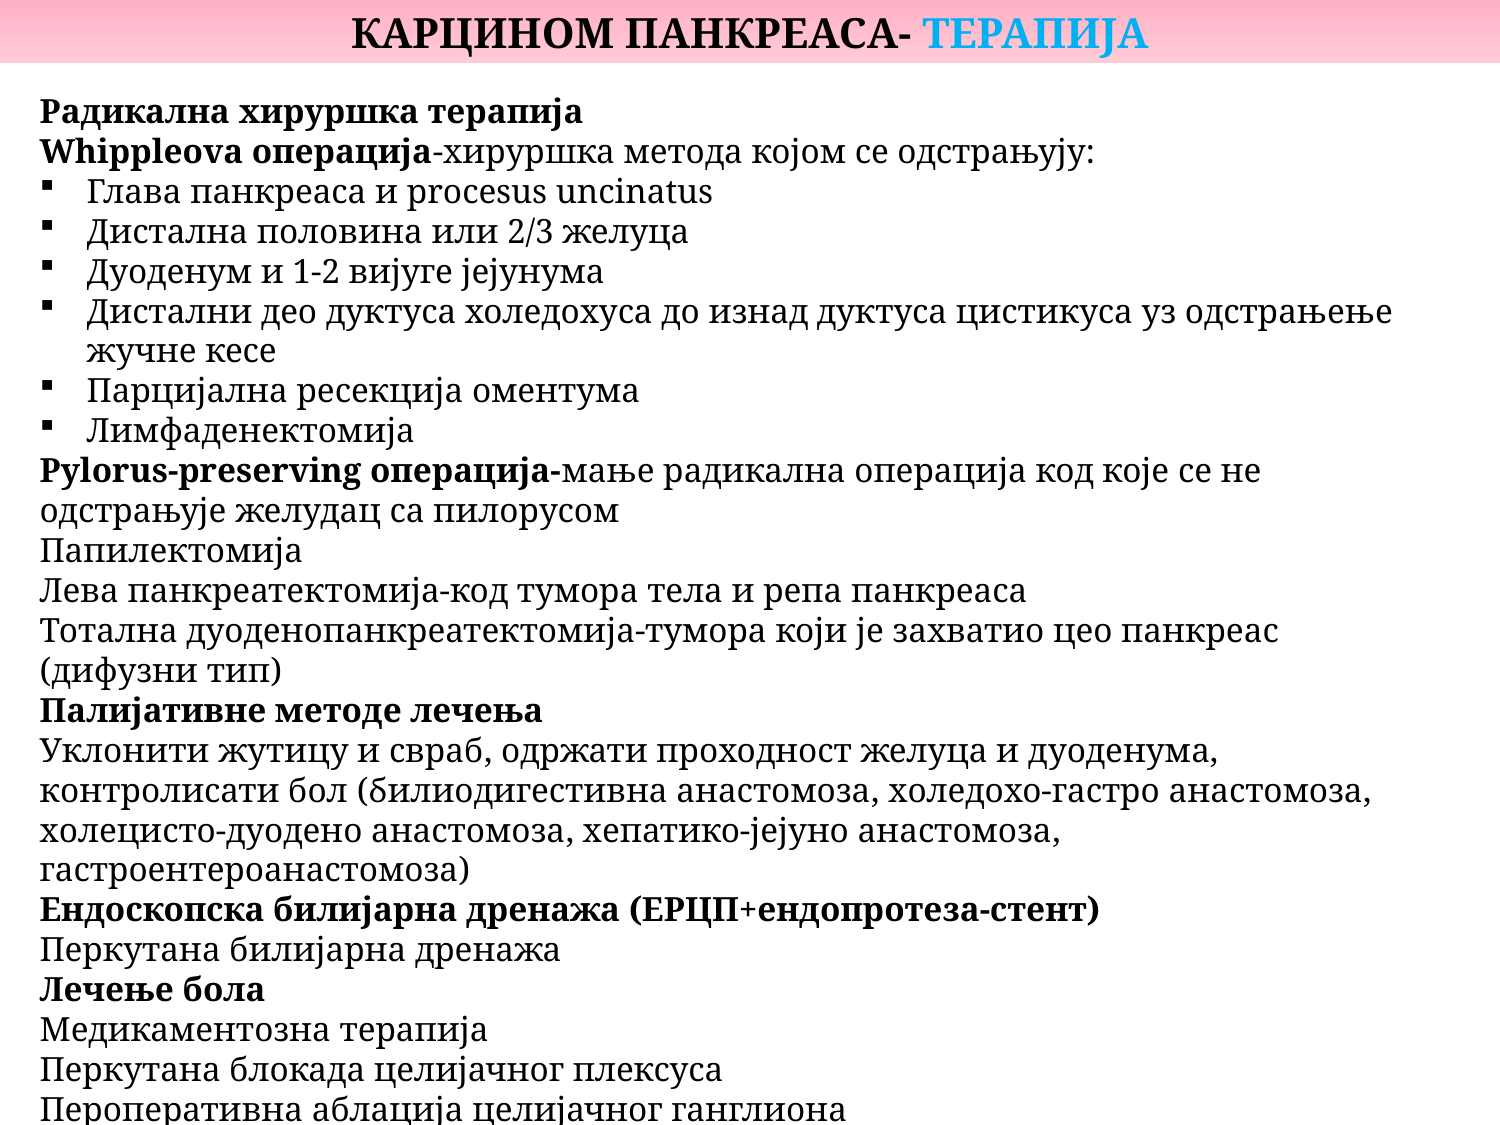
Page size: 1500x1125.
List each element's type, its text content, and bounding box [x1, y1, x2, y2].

text_box Радикална хируршка терапија Whippleova операција-хируршка метода којом се одстрањују: Глава панкреаса и procesus uncinatus Дистална половина или 2/3 желуца Дуоденум и 1-2 вијуге јејунума Дистални део дуктуса холедохуса до изнад дуктуса цистикуса уз одстрањење жучне кесе Парцијална ресекција оментума Лимфаденектомија Pylorus-preserving операција-мање радикална операција код које се не одстрањује желудац са пилорусом Папилектомија Лева панкреатектомија-код тумора тела и репа панкреаса Тотална дуоденопанкреатектомија-тумора који је захватио цео панкреас (дифузни тип) Палијативне методе лечења Уклонити жутицу и свраб, одржати проходност желуца и дуоденума, контролисати бол (билиодигестивна анастомоза, холедохо-гастро анастомоза, холецисто-дуодено анастомоза, хепатико-јејуно анастомоза, гастроентероанастомоза) Ендоскопска билијарна дренажа (ЕРЦП+ендопротеза-стент) Перкутана билијарна дренажа Лечење бола Медикаментозна терапија Перкутана блокада целијачног плексуса Пероперативна аблација целијачног ганглиона Радиотерапија, хемиотерапија [24, 82, 1438, 1125]
text_box КАРЦИНОМ ПАНКРЕАСА- ТЕРАПИЈА [0, 0, 1500, 63]
